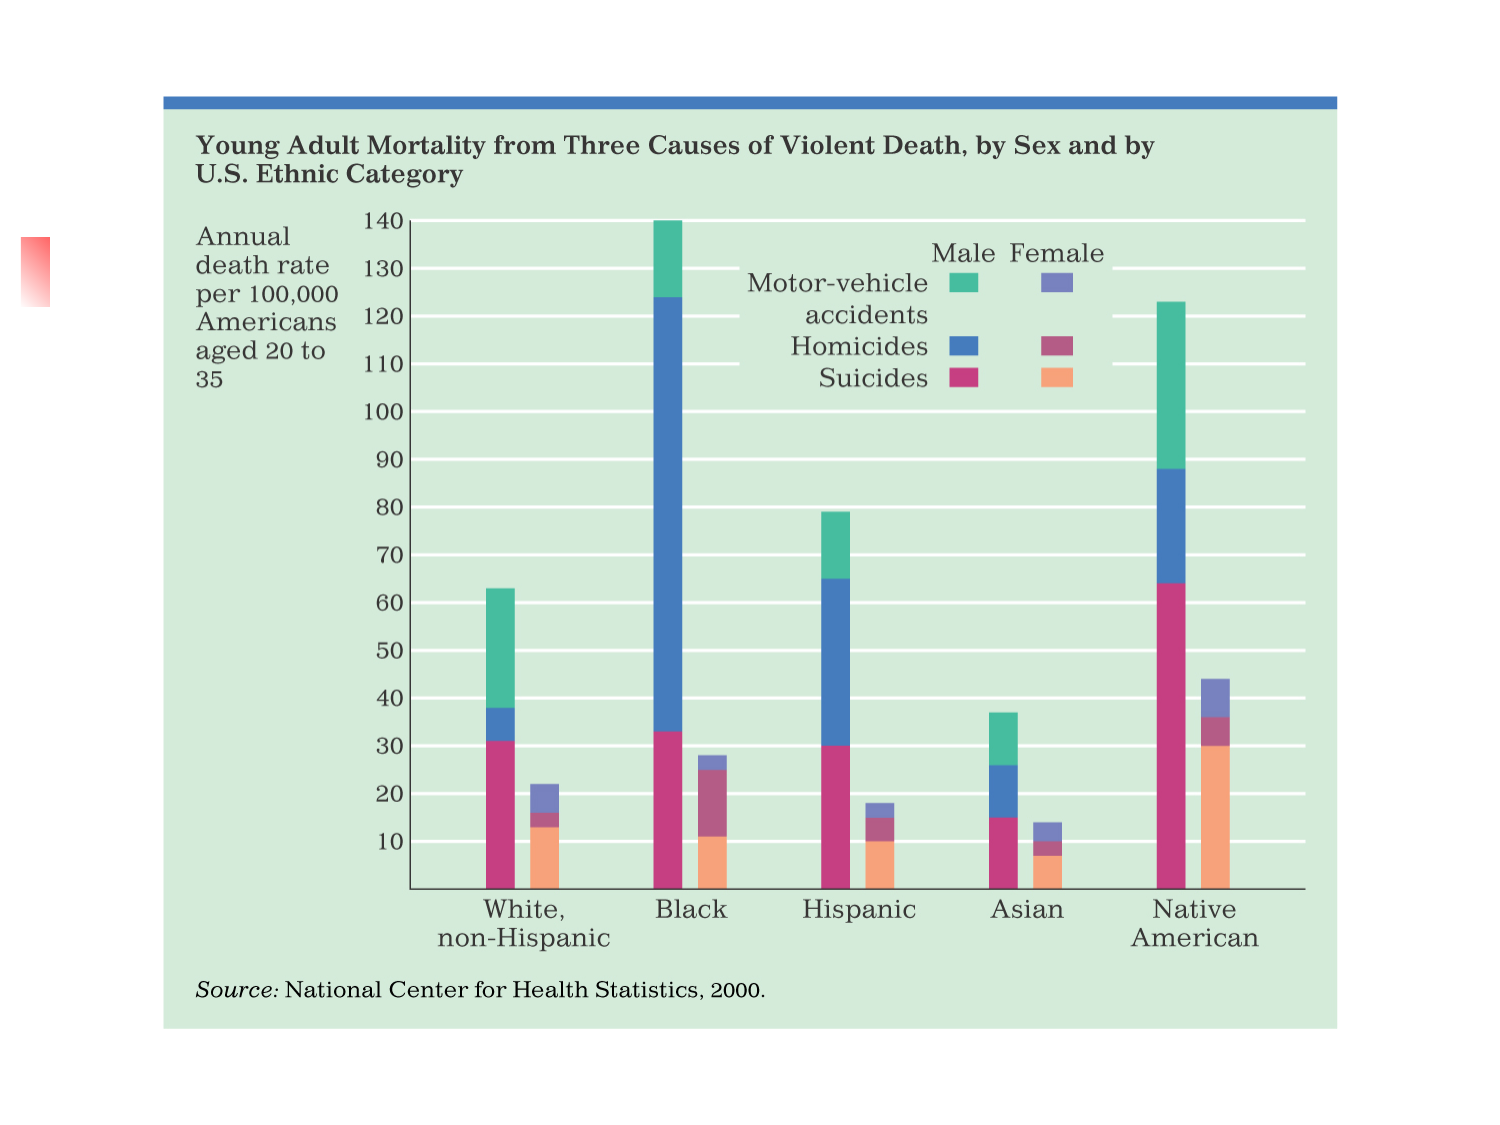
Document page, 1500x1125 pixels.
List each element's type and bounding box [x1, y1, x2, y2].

picture [49, 95, 1451, 1030]
